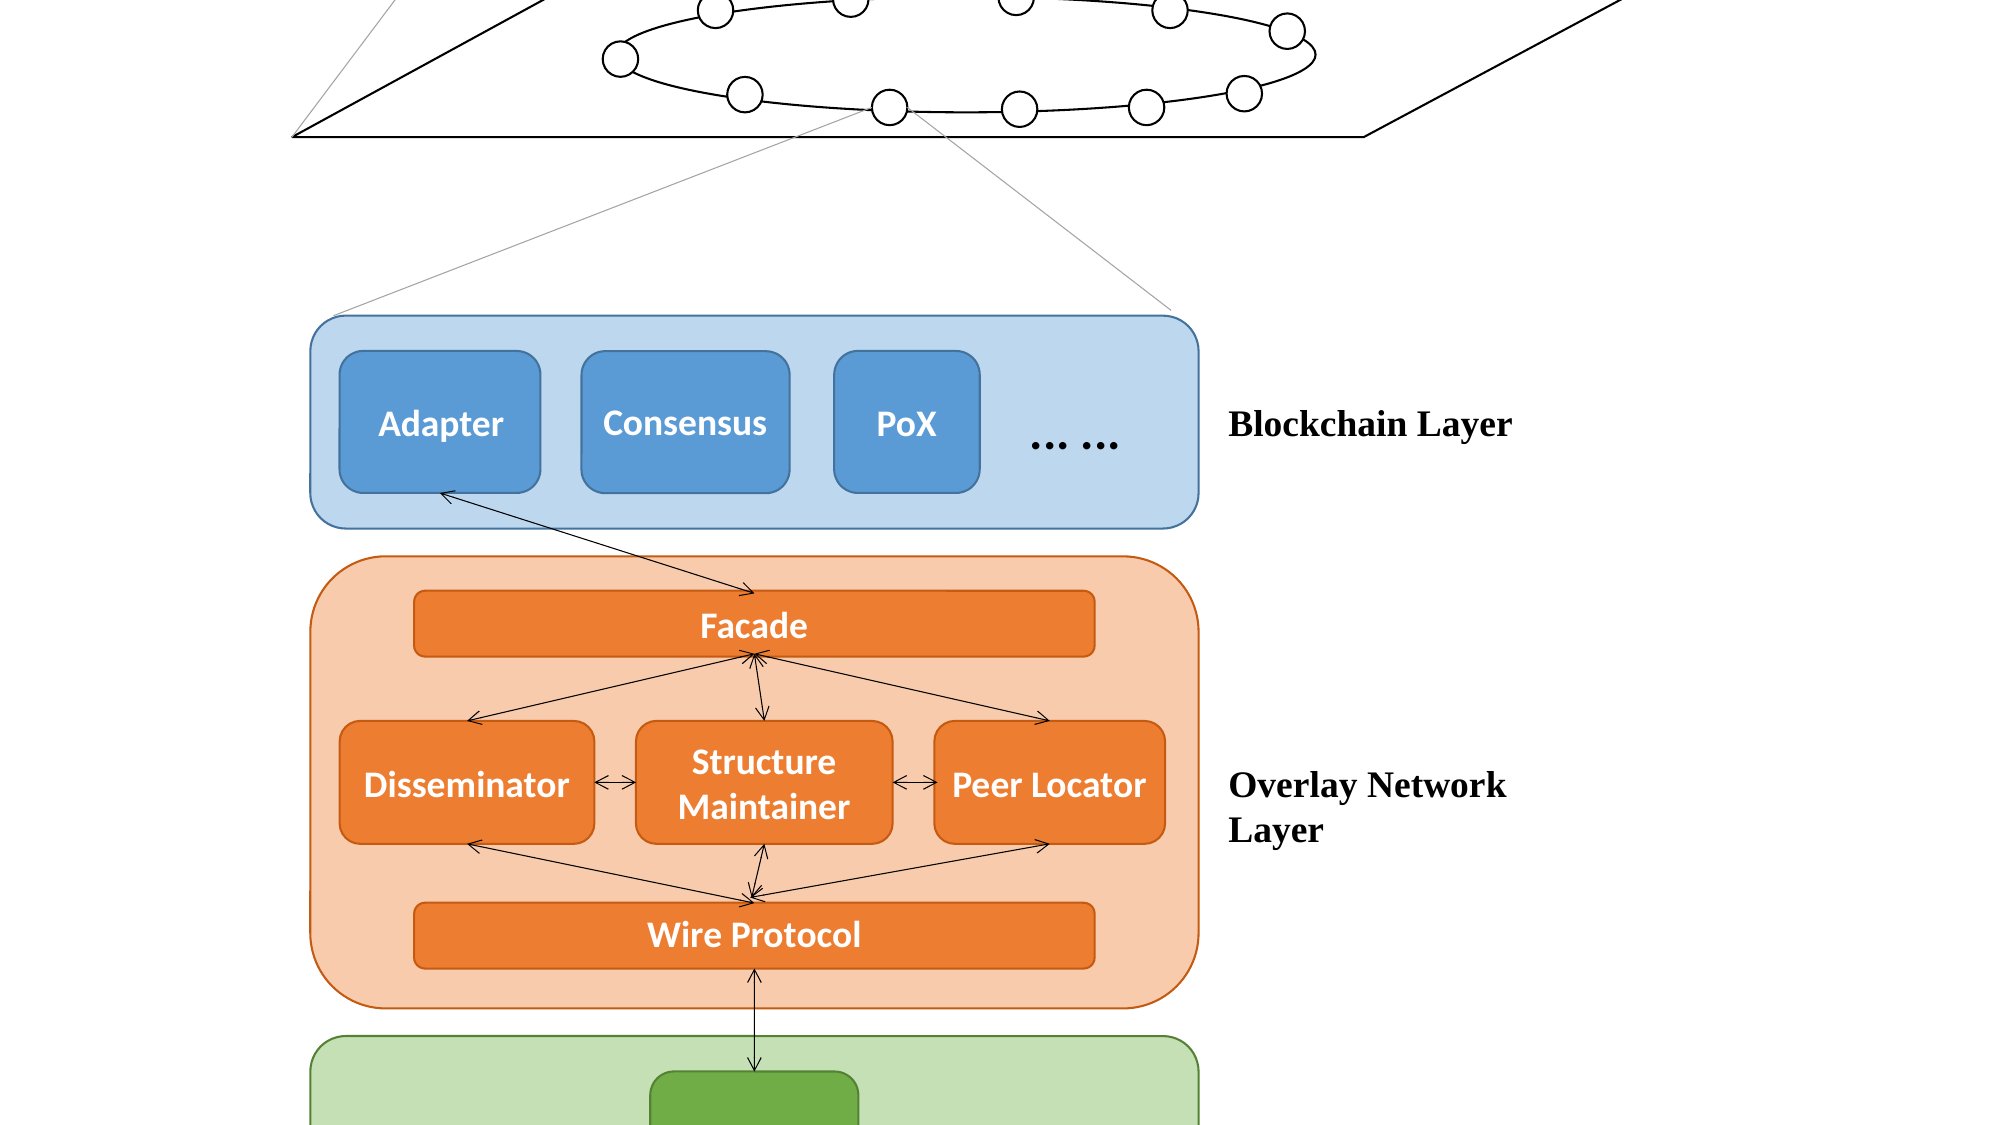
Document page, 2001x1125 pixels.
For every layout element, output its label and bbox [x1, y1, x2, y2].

text_box [290, 0, 1666, 1125]
